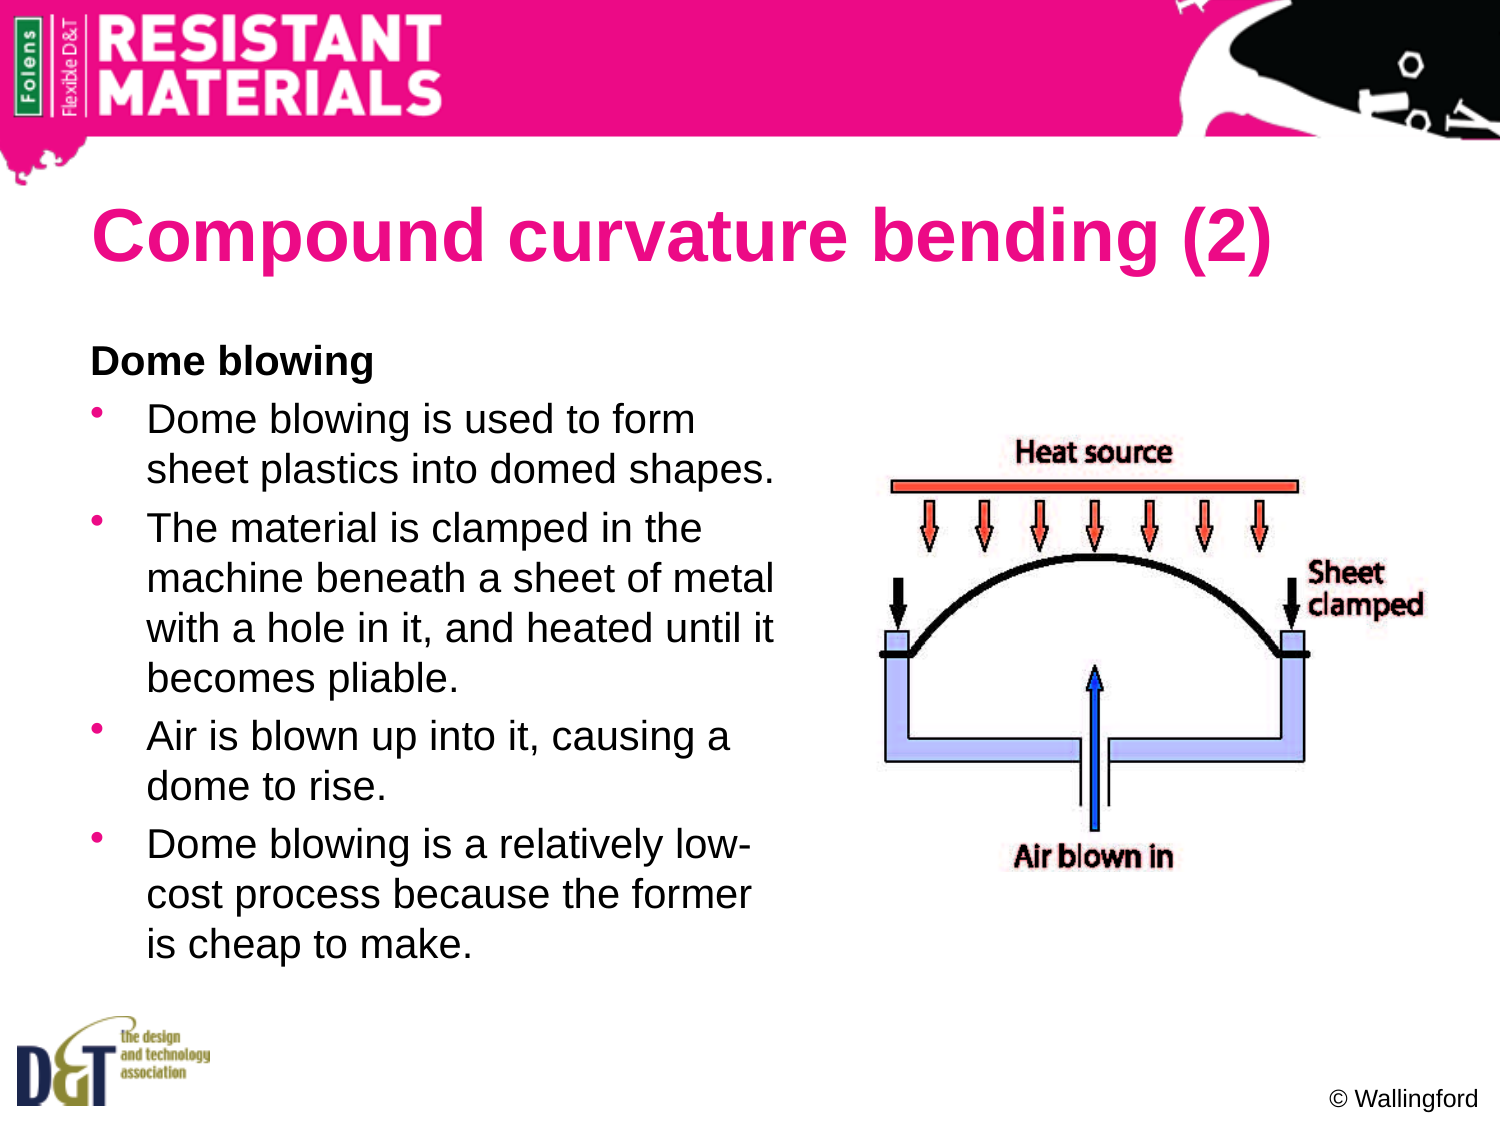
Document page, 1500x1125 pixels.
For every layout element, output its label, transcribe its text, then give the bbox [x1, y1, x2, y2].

list Dome blowing Dome blowing is used to form sheet plastics into domed shapes. The material is clamped in the machine beneath a sheet of metal with a hole in it, and heated until it becomes pliable. Air is blown up into it, causing a dome to rise. Dome blowing is a relatively low-cost process because the former is cheap to make. [75, 326, 810, 1005]
text_box © Wallingford [1257, 1074, 1495, 1125]
picture [0, 0, 1500, 1125]
title Compound curvature bending (2) [76, 160, 1427, 301]
